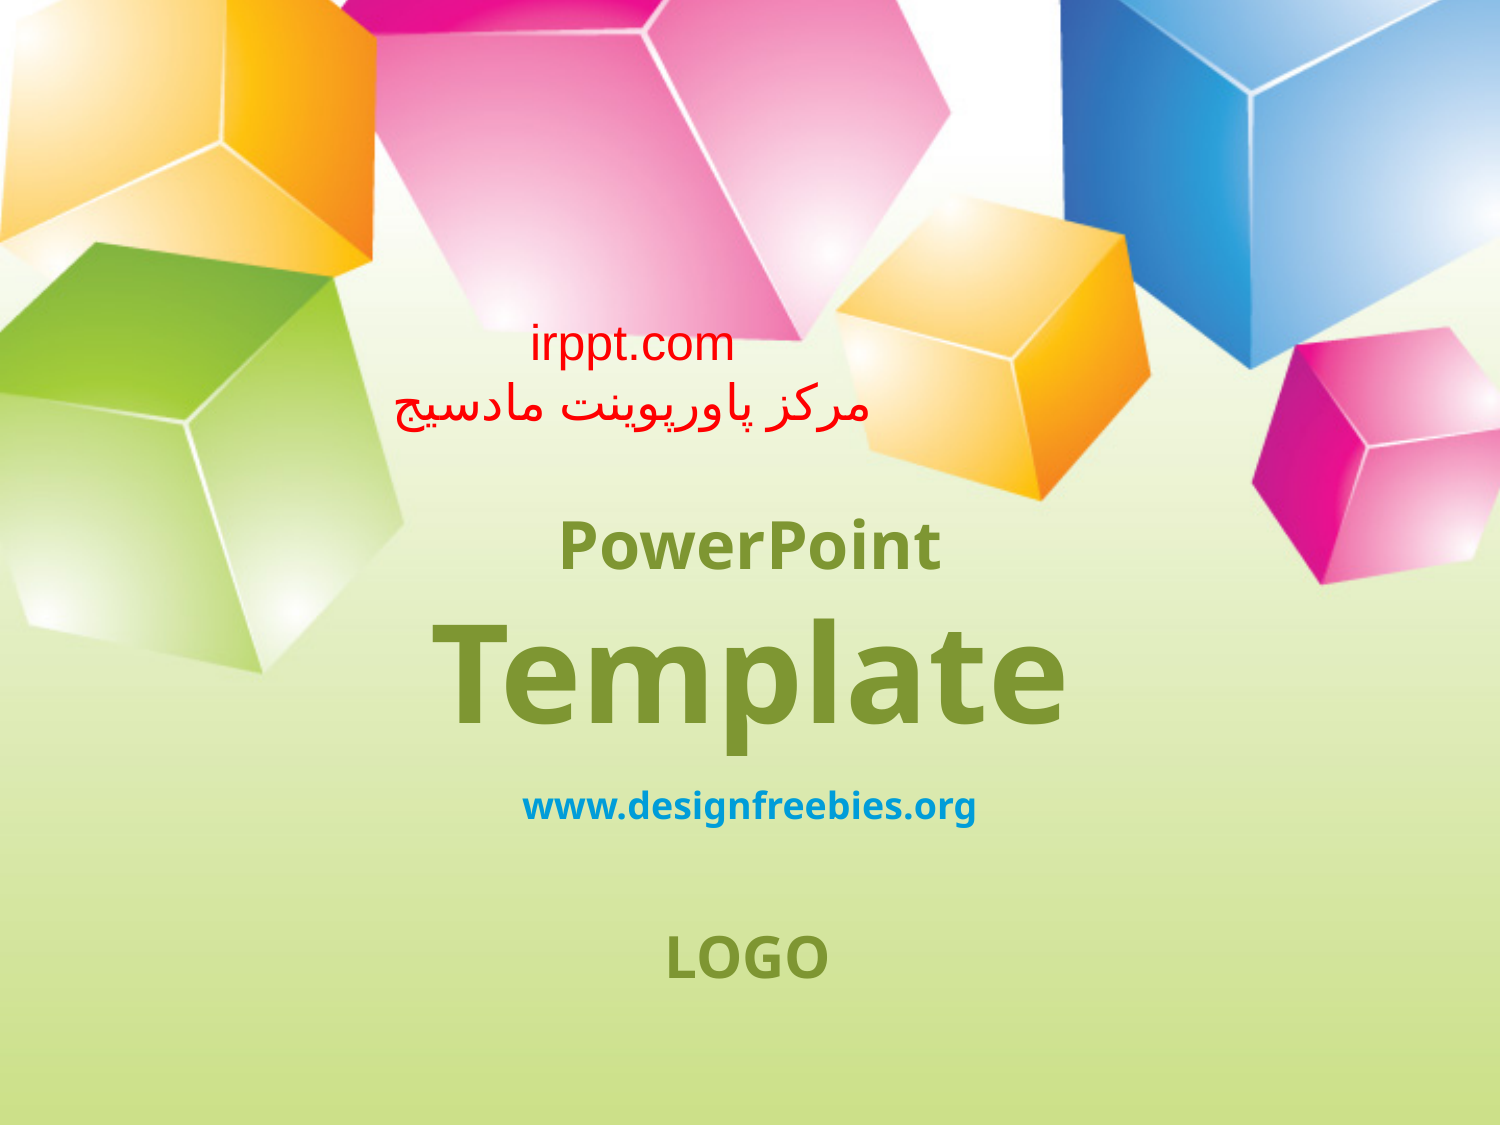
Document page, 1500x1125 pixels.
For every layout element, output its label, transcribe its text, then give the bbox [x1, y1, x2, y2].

subtitle www.designfreebies.org [262, 774, 1238, 838]
text_box irppt.com مرکز پاورپوینت مادسیج [377, 302, 888, 438]
picture [0, 0, 1500, 1125]
title PowerPoint Template [262, 474, 1238, 763]
